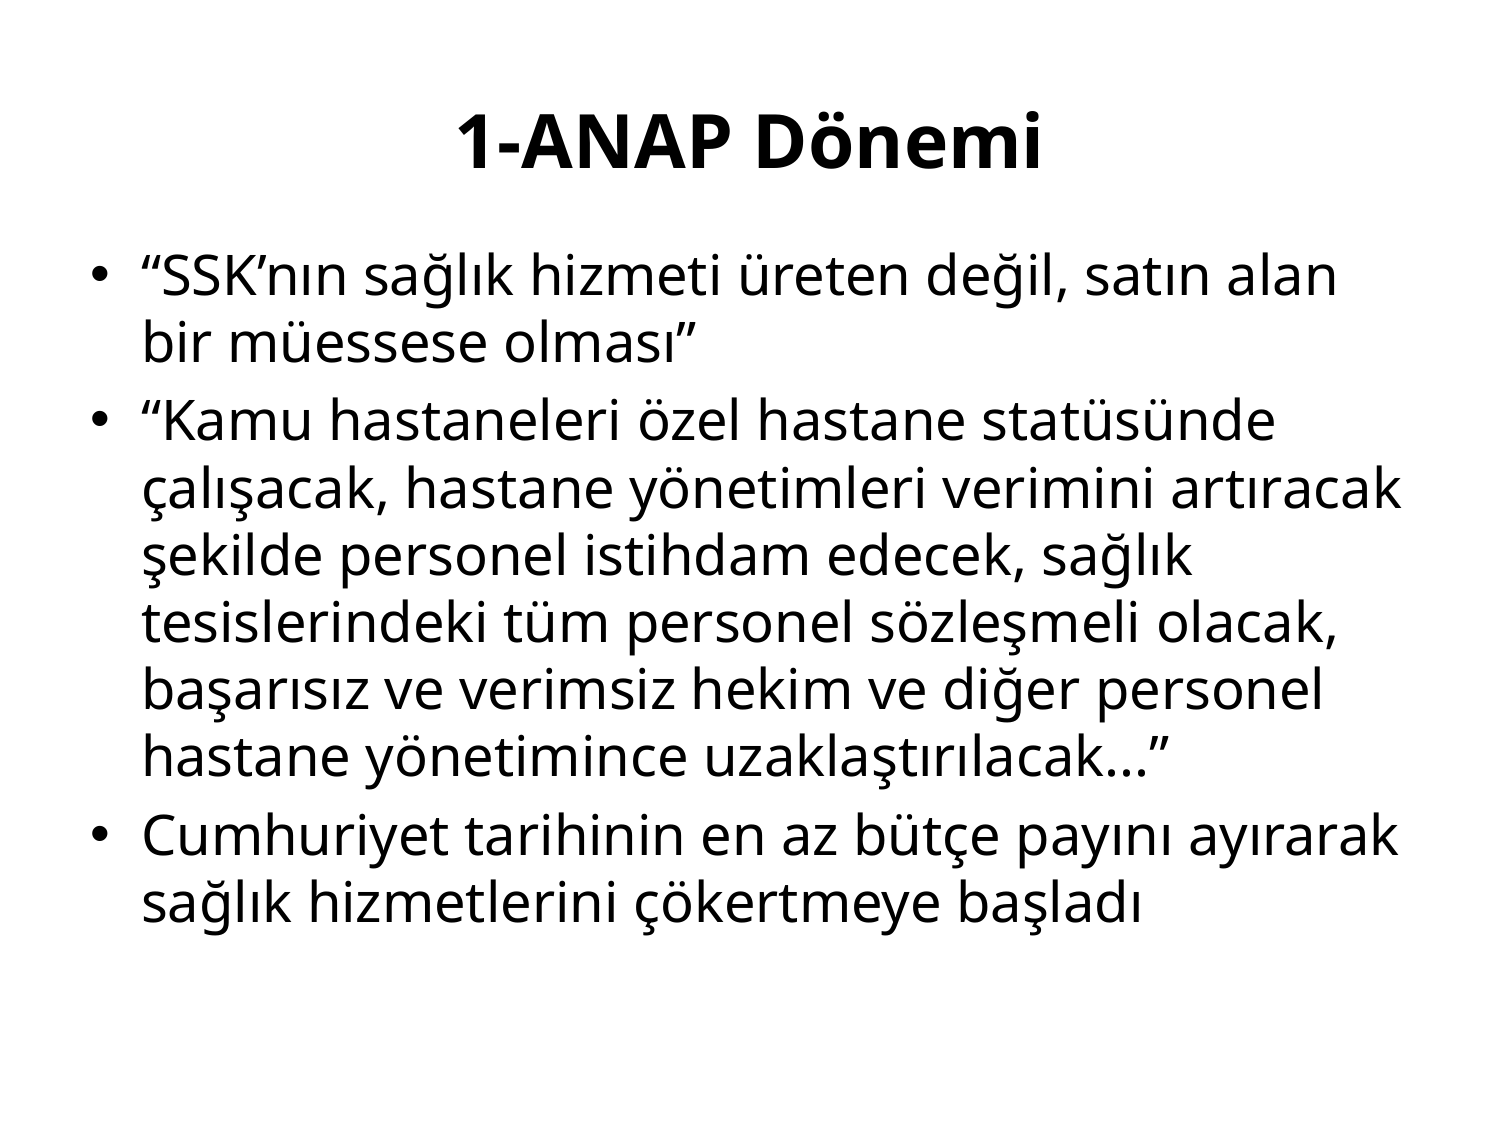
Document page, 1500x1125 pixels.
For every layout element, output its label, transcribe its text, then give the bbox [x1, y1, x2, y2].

title 1-ANAP Dönemi [75, 45, 1425, 231]
list “SSK’nın sağlık hizmeti üreten değil, satın alan bir müessese olması” “Kamu hastaneleri özel hastane statüsünde çalışacak, hastane yönetimleri verimini artıracak şekilde personel istihdam edecek, sağlık tesislerindeki tüm personel sözleşmeli olacak, başarısız ve verimsiz hekim ve diğer personel hastane yönetimince uzaklaştırılacak...” Cumhuriyet tarihinin en az bütçe payını ayırarak sağlık hizmetlerini çökertmeye başladı [75, 231, 1425, 1005]
